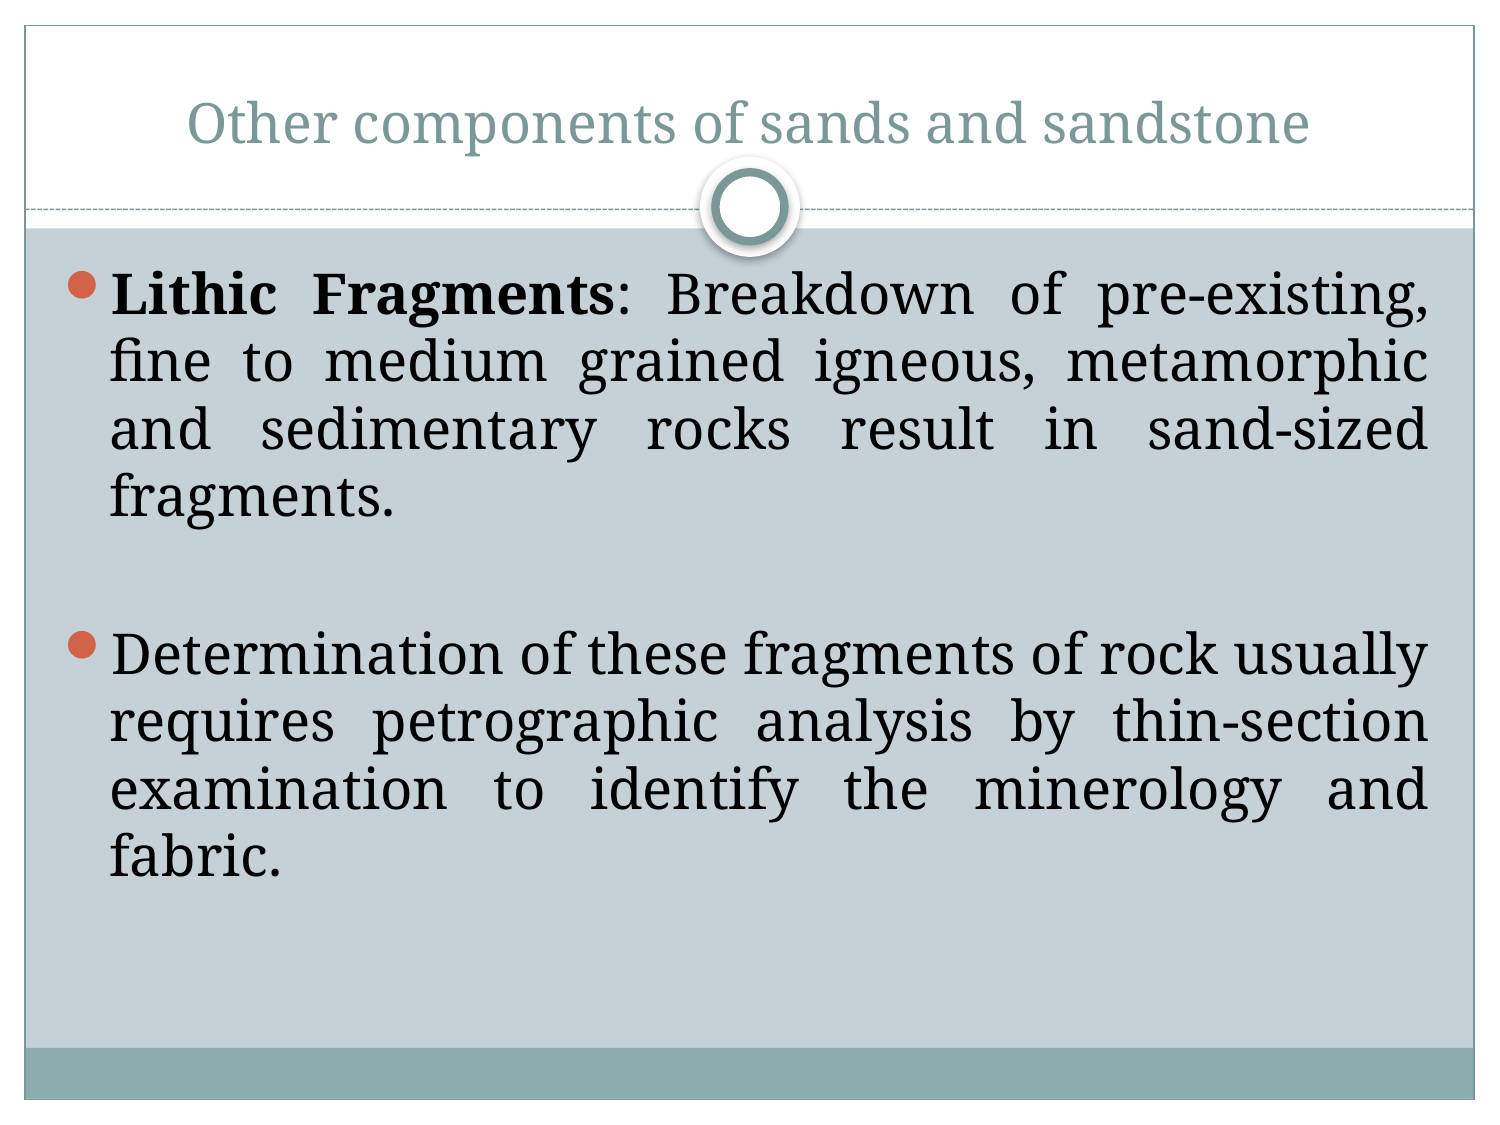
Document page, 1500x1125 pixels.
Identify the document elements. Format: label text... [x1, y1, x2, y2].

list Lithic Fragments: Breakdown of pre-existing, fine to medium grained igneous, metamorphic and sedimentary rocks result in sand-sized fragments. Determination of these fragments of rock usually requires petrographic analysis by thin-section examination to identify the minerology and fabric. [49, 250, 1445, 1001]
title Other components of sands and sandstone [49, 37, 1450, 162]
